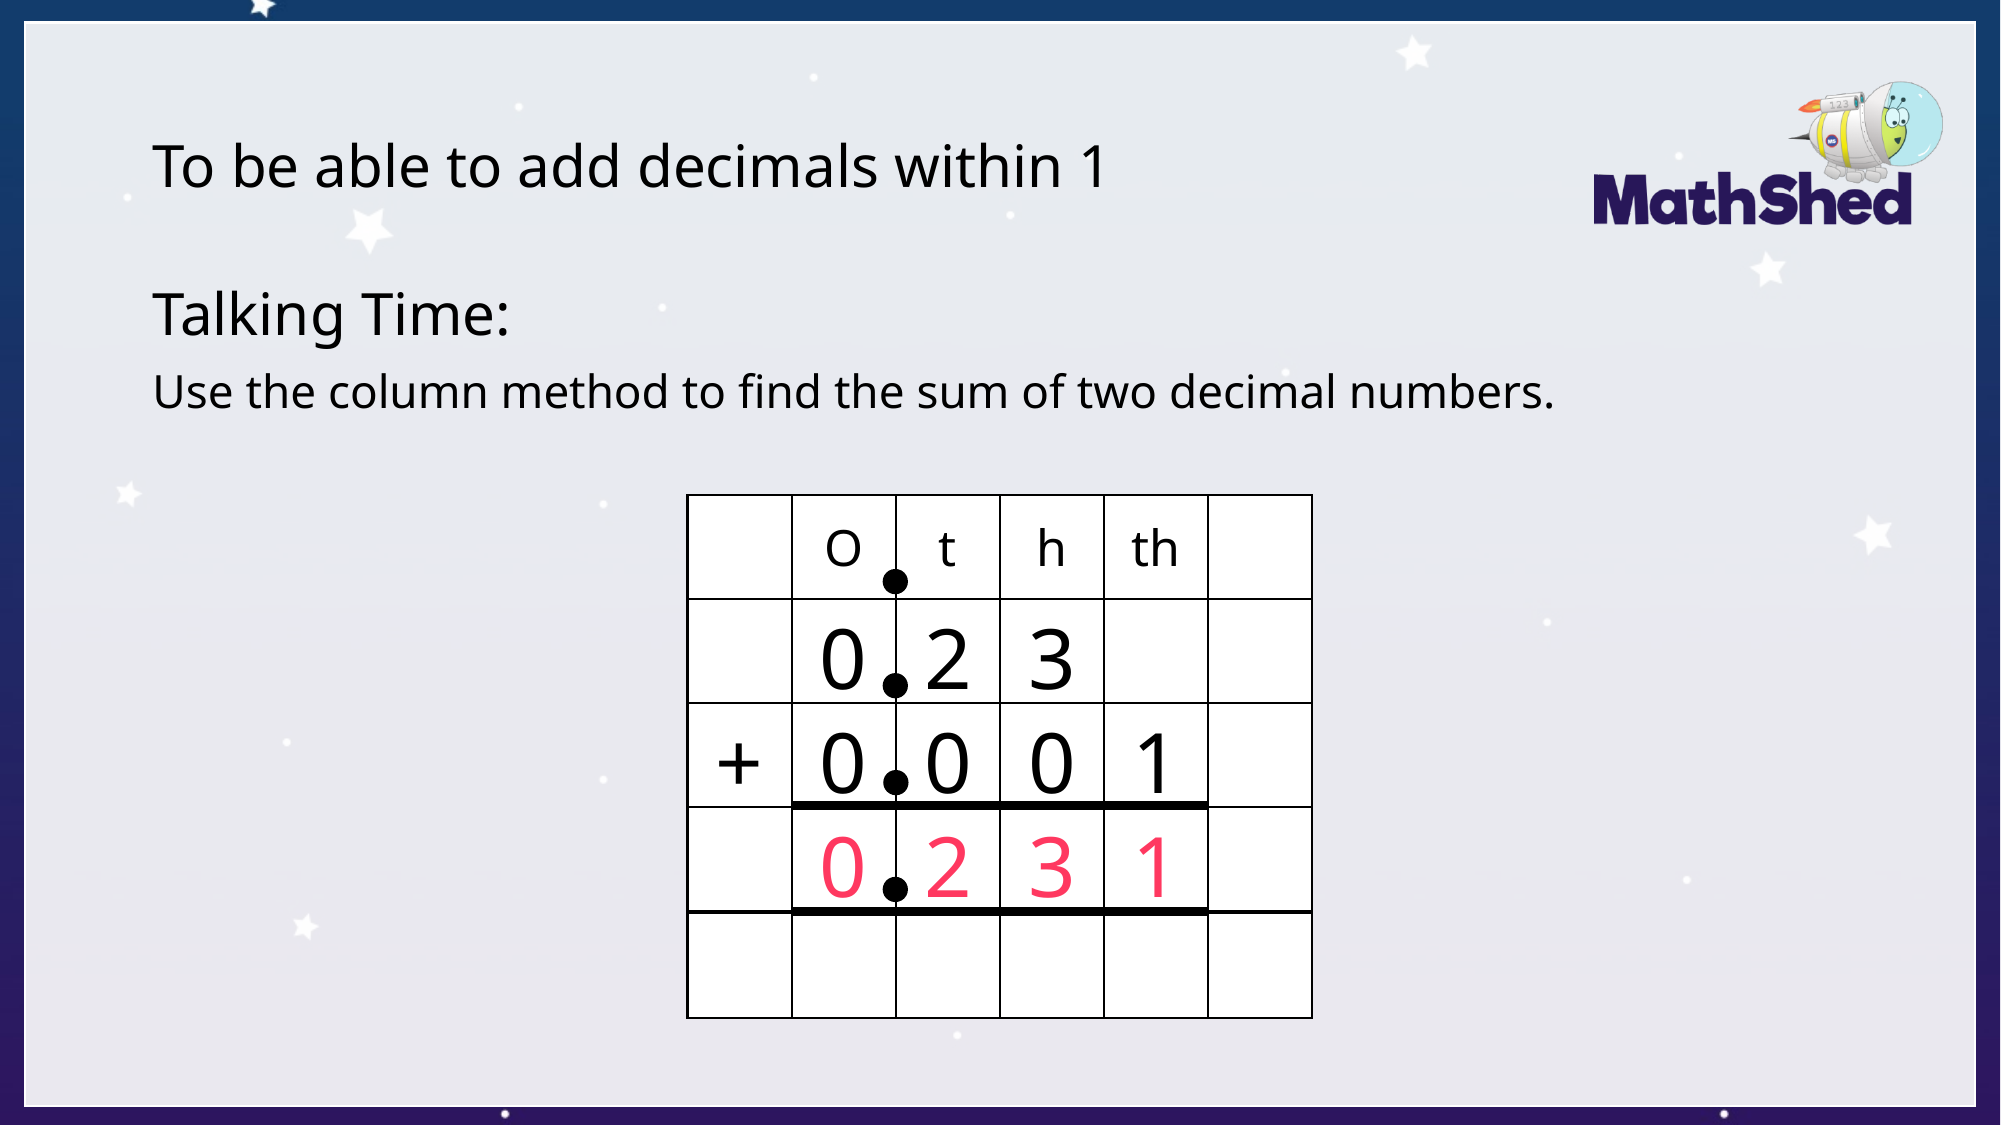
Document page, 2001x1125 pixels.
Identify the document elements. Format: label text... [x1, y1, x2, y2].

text_box [686, 912, 791, 1019]
text_box 3 [999, 810, 1103, 907]
text_box [686, 494, 791, 598]
text_box 1 [1103, 702, 1207, 801]
text_box [895, 916, 999, 1019]
text_box [1207, 702, 1313, 806]
picture [0, 0, 2001, 1125]
text_box [791, 912, 895, 1019]
text_box O [791, 494, 895, 598]
text_box [882, 673, 908, 699]
text_box 0 [791, 806, 895, 907]
text_box 3 [999, 598, 1103, 702]
text_box [686, 598, 791, 702]
text_box [882, 876, 908, 903]
text_box 2 [895, 810, 999, 907]
text_box 2 [895, 598, 999, 702]
text_box th [1103, 494, 1207, 598]
title To be able to add decimals within 1 [137, 59, 1578, 277]
text_box [1207, 912, 1313, 1019]
text_box [883, 769, 909, 796]
text_box [1207, 806, 1313, 912]
text_box h [999, 494, 1103, 598]
text_box + [686, 702, 791, 806]
text_box [686, 806, 791, 912]
text_box 0 [791, 702, 895, 801]
text_box 0 [791, 598, 895, 702]
text_box 0 [895, 702, 999, 801]
text_box [1103, 598, 1207, 702]
text_box [1103, 916, 1207, 1019]
list Talking Time: Use the column method to find the sum of two decimal numbers. [137, 277, 1863, 992]
text_box [999, 916, 1103, 1019]
text_box [1207, 598, 1313, 702]
text_box 0 [999, 702, 1103, 801]
text_box 1 [1103, 810, 1207, 907]
text_box t [895, 494, 999, 598]
text_box [1207, 494, 1313, 598]
text_box [882, 568, 908, 595]
